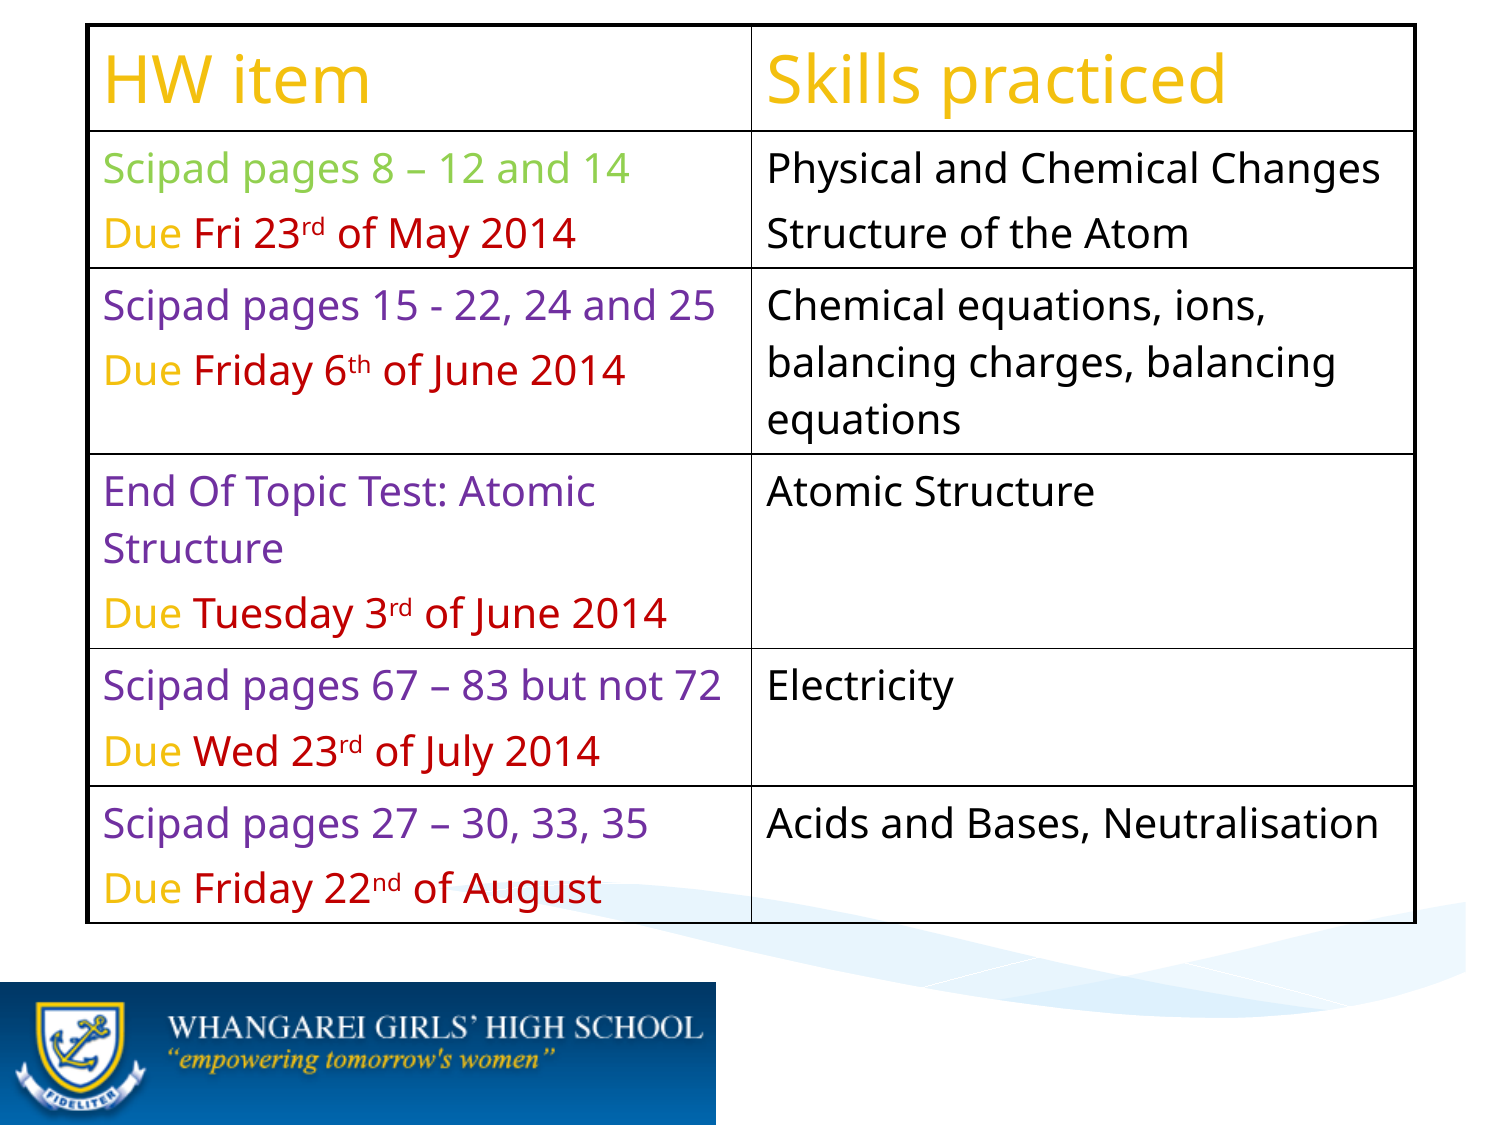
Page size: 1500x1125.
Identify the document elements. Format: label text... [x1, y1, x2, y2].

table_cell Chemical equations, ions, balancing charges, balancing equations [752, 269, 1413, 453]
table_cell Scipad pages 15 - 22, 24 and 25 Due Friday 6th of June 2014 [90, 269, 751, 453]
table_cell Scipad pages 8 – 12 and 14 Due Fri 23rd of May 2014 [90, 132, 751, 267]
table_header HW item [90, 27, 751, 130]
table_cell Scipad pages 27 – 30, 33, 35 Due Friday 22nd of August [90, 787, 751, 922]
table_cell Acids and Bases, Neutralisation [752, 787, 1413, 922]
table_cell Atomic Structure [752, 455, 1413, 648]
table_header Skills practiced [752, 27, 1413, 130]
table_cell End Of Topic Test: Atomic Structure Due Tuesday 3rd of June 2014 [90, 455, 751, 648]
picture [0, 982, 716, 1125]
table_cell Physical and Chemical Changes Structure of the Atom [752, 132, 1413, 267]
table_cell Electricity [752, 649, 1413, 785]
table_cell Scipad pages 67 – 83 but not 72 Due Wed 23rd of July 2014 [90, 649, 751, 785]
